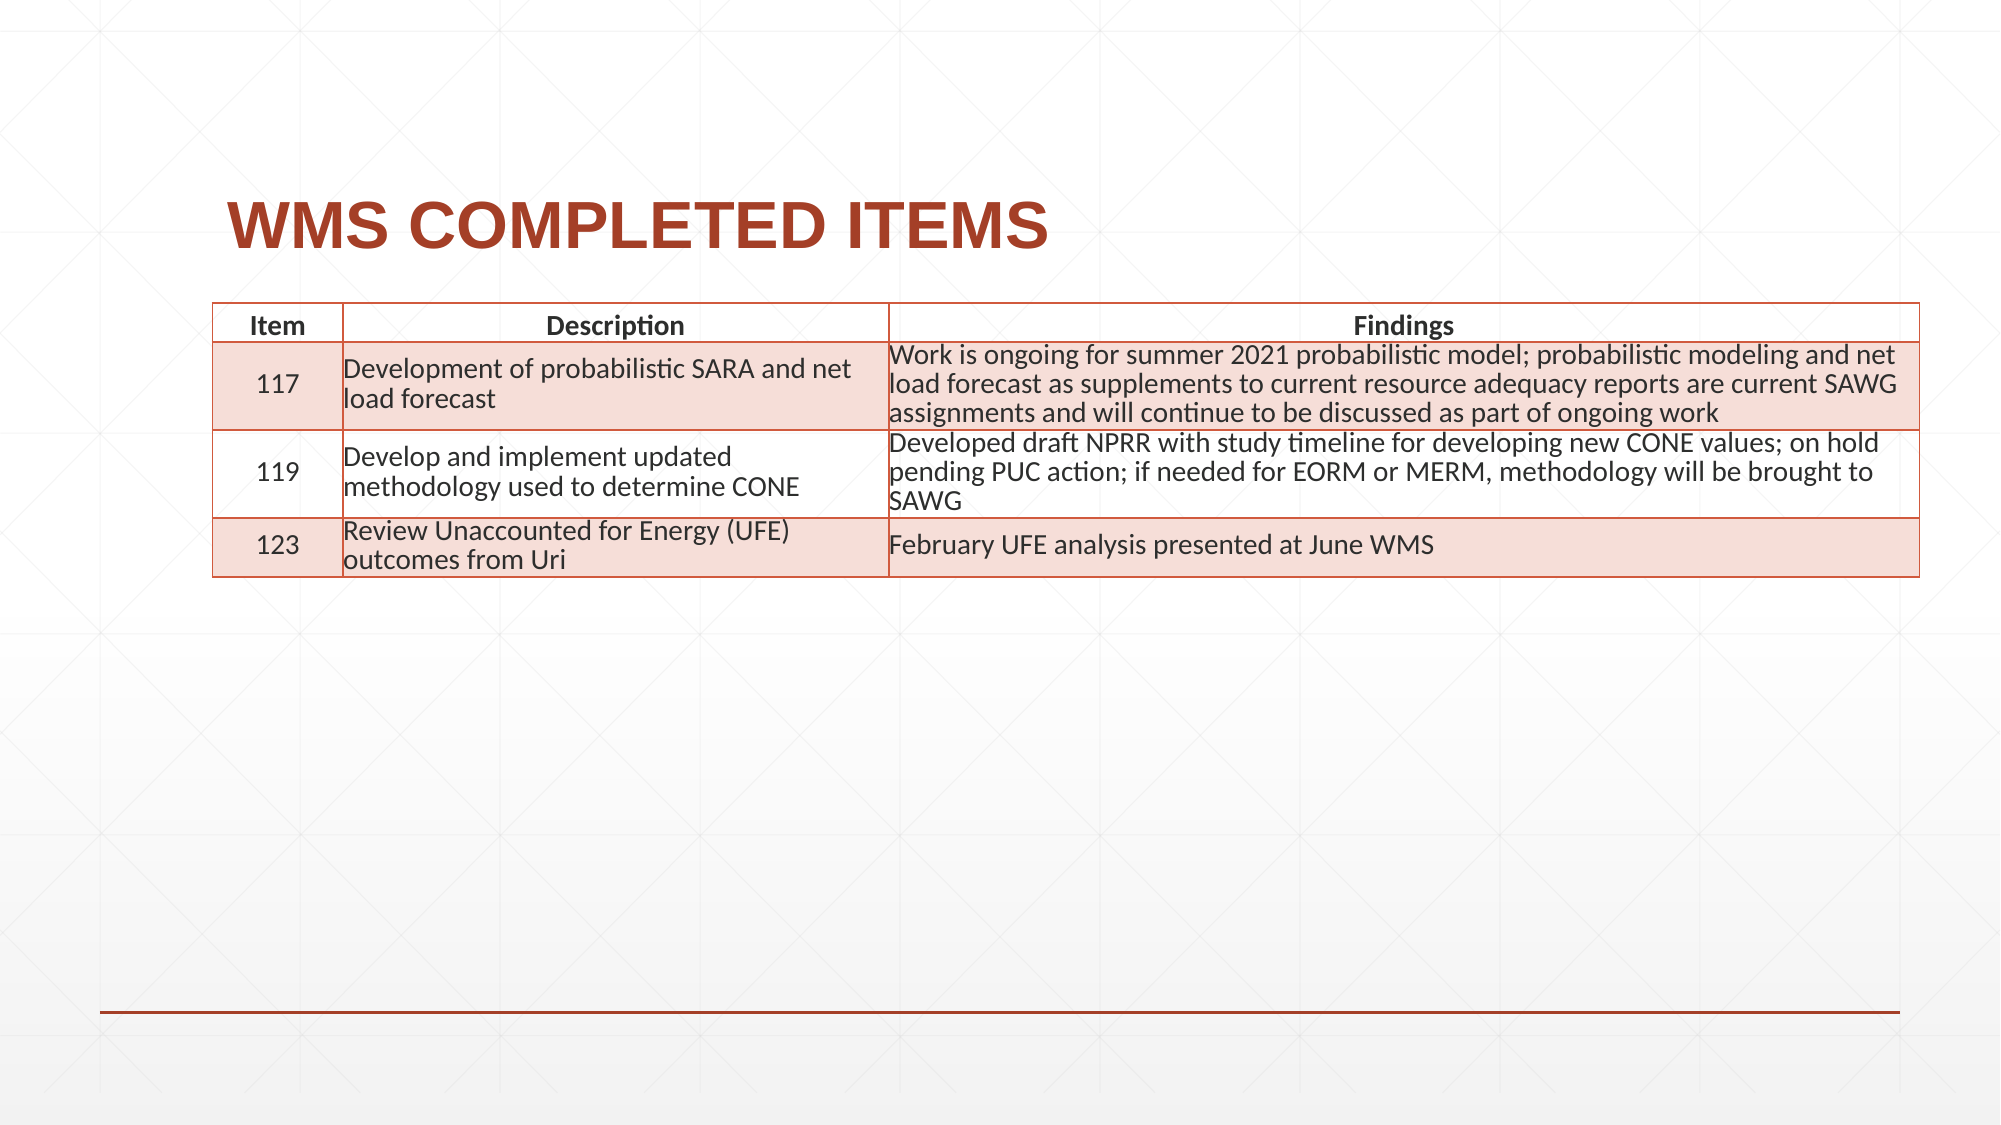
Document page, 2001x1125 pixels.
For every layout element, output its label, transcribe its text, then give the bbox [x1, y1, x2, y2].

table_cell 119 [213, 431, 342, 517]
table_cell Develop and implement updated methodology used to determine CONE [344, 431, 888, 517]
table_header Description [344, 304, 888, 341]
table_header Findings [890, 304, 1919, 341]
table_cell Work is ongoing for summer 2021 probabilistic model; probabilistic modeling and net load forecast as supplements to current resource adequacy reports are current SAWG assignments and will continue to be discussed as part of ongoing work [890, 343, 1919, 429]
table_cell Developed draft NPRR with study timeline for developing new CONE values; on hold pending PUC action; if needed for EORM or MERM, methodology will be brought to SAWG [890, 431, 1919, 517]
table_cell Development of probabilistic SARA and net load forecast [344, 343, 888, 429]
table_header Item [213, 304, 342, 341]
table_cell Review Unaccounted for Energy (UFE) outcomes from Uri [344, 519, 888, 576]
table_cell 117 [213, 343, 342, 429]
table_cell 123 [213, 519, 342, 576]
title WMS COMPLETED ITEMS [212, 82, 1788, 271]
table_cell February UFE analysis presented at June WMS [890, 519, 1919, 576]
